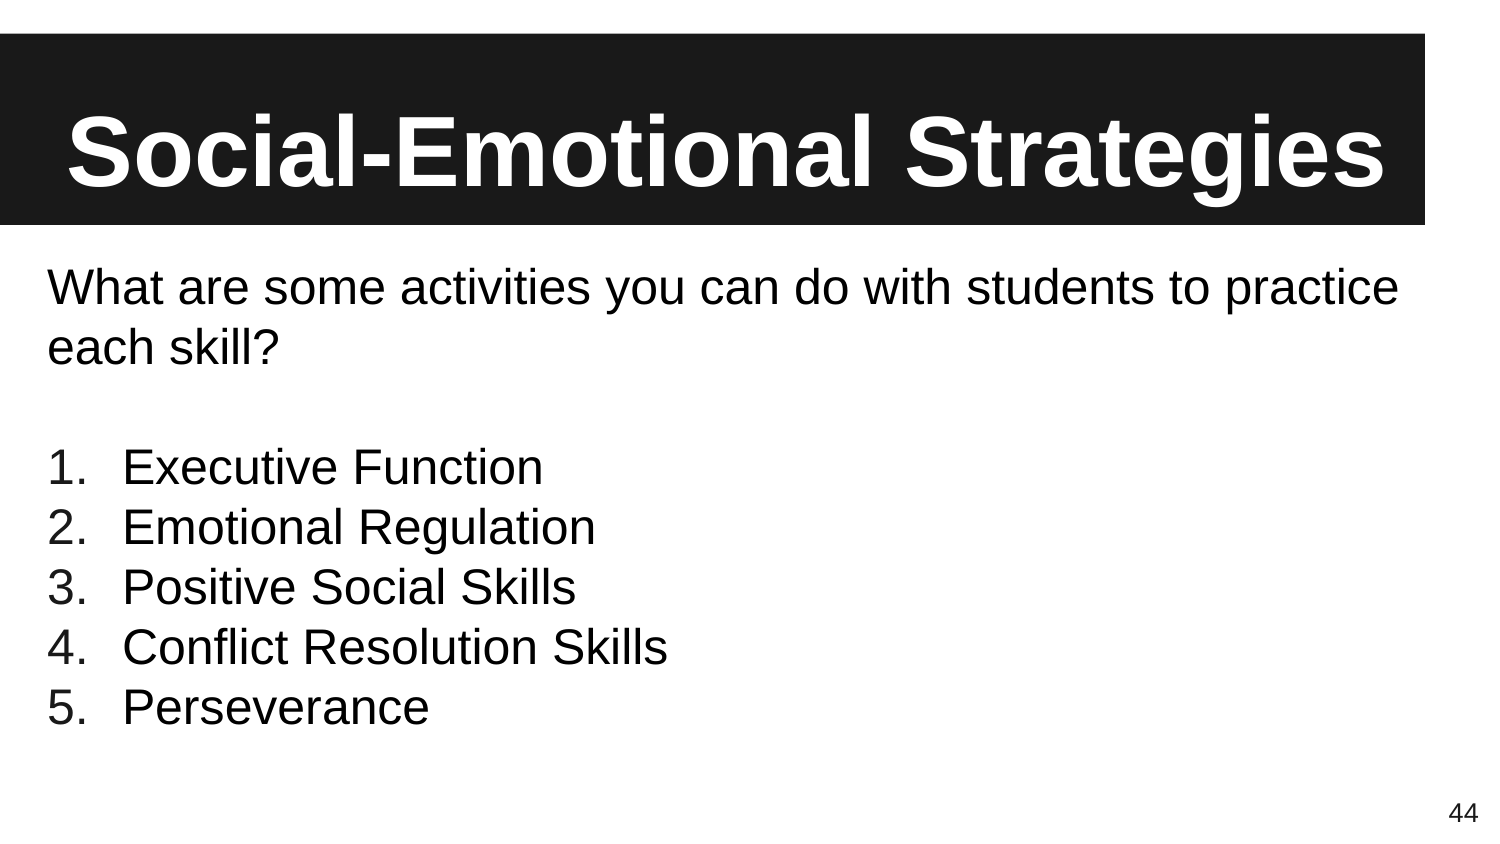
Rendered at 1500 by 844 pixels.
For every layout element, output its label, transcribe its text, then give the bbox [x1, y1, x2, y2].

slide_number 44 [1403, 779, 1494, 844]
title Social-Emotional Strategies [51, 33, 1426, 221]
list What are some activities you can do with students to practice each skill? Executive Function Emotional Regulation Positive Social Skills Conflict Resolution Skills Perseverance [32, 239, 1425, 808]
